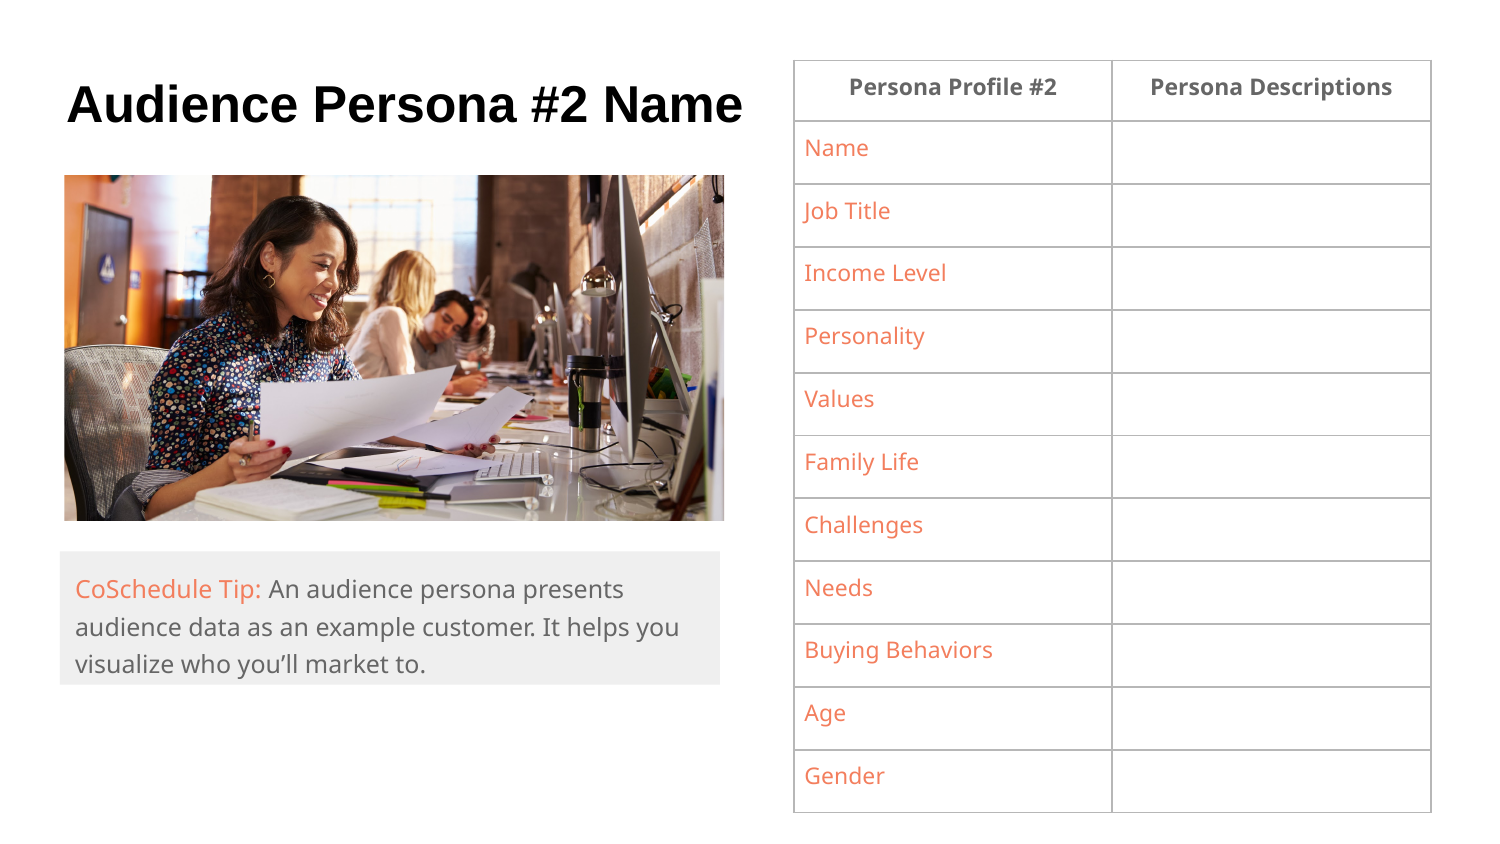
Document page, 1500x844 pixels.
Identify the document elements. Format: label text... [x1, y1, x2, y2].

table_cell [1113, 248, 1430, 309]
title Audience Persona #2 Name [51, 60, 784, 155]
table_cell [1113, 185, 1430, 246]
table_header Persona Descriptions [1113, 61, 1430, 120]
table_cell Age [795, 688, 1111, 749]
table_cell Family Life [795, 436, 1111, 497]
table_cell [1113, 688, 1430, 749]
table_header Persona Profile #2 [795, 61, 1111, 120]
table_cell Challenges [795, 499, 1111, 560]
table_cell [1113, 562, 1430, 623]
table_cell Needs [795, 562, 1111, 623]
list CoSchedule Tip: An audience persona presents audience data as an example customer. It helps you visualize who you’ll market to. [59, 551, 720, 685]
table_cell [1113, 436, 1430, 497]
table_cell [1113, 625, 1430, 686]
table_cell Buying Behaviors [795, 625, 1111, 686]
table_cell Job Title [795, 185, 1111, 246]
table_cell Income Level [795, 248, 1111, 309]
table_cell Values [795, 374, 1111, 435]
table_cell Gender [795, 751, 1111, 812]
table_cell [1113, 122, 1430, 183]
table_cell Name [795, 122, 1111, 183]
table_cell [1113, 751, 1430, 812]
table_cell Personality [795, 311, 1111, 372]
table_cell [1113, 499, 1430, 560]
picture [63, 175, 725, 522]
table_cell [1113, 311, 1430, 372]
table_cell [1113, 374, 1430, 435]
